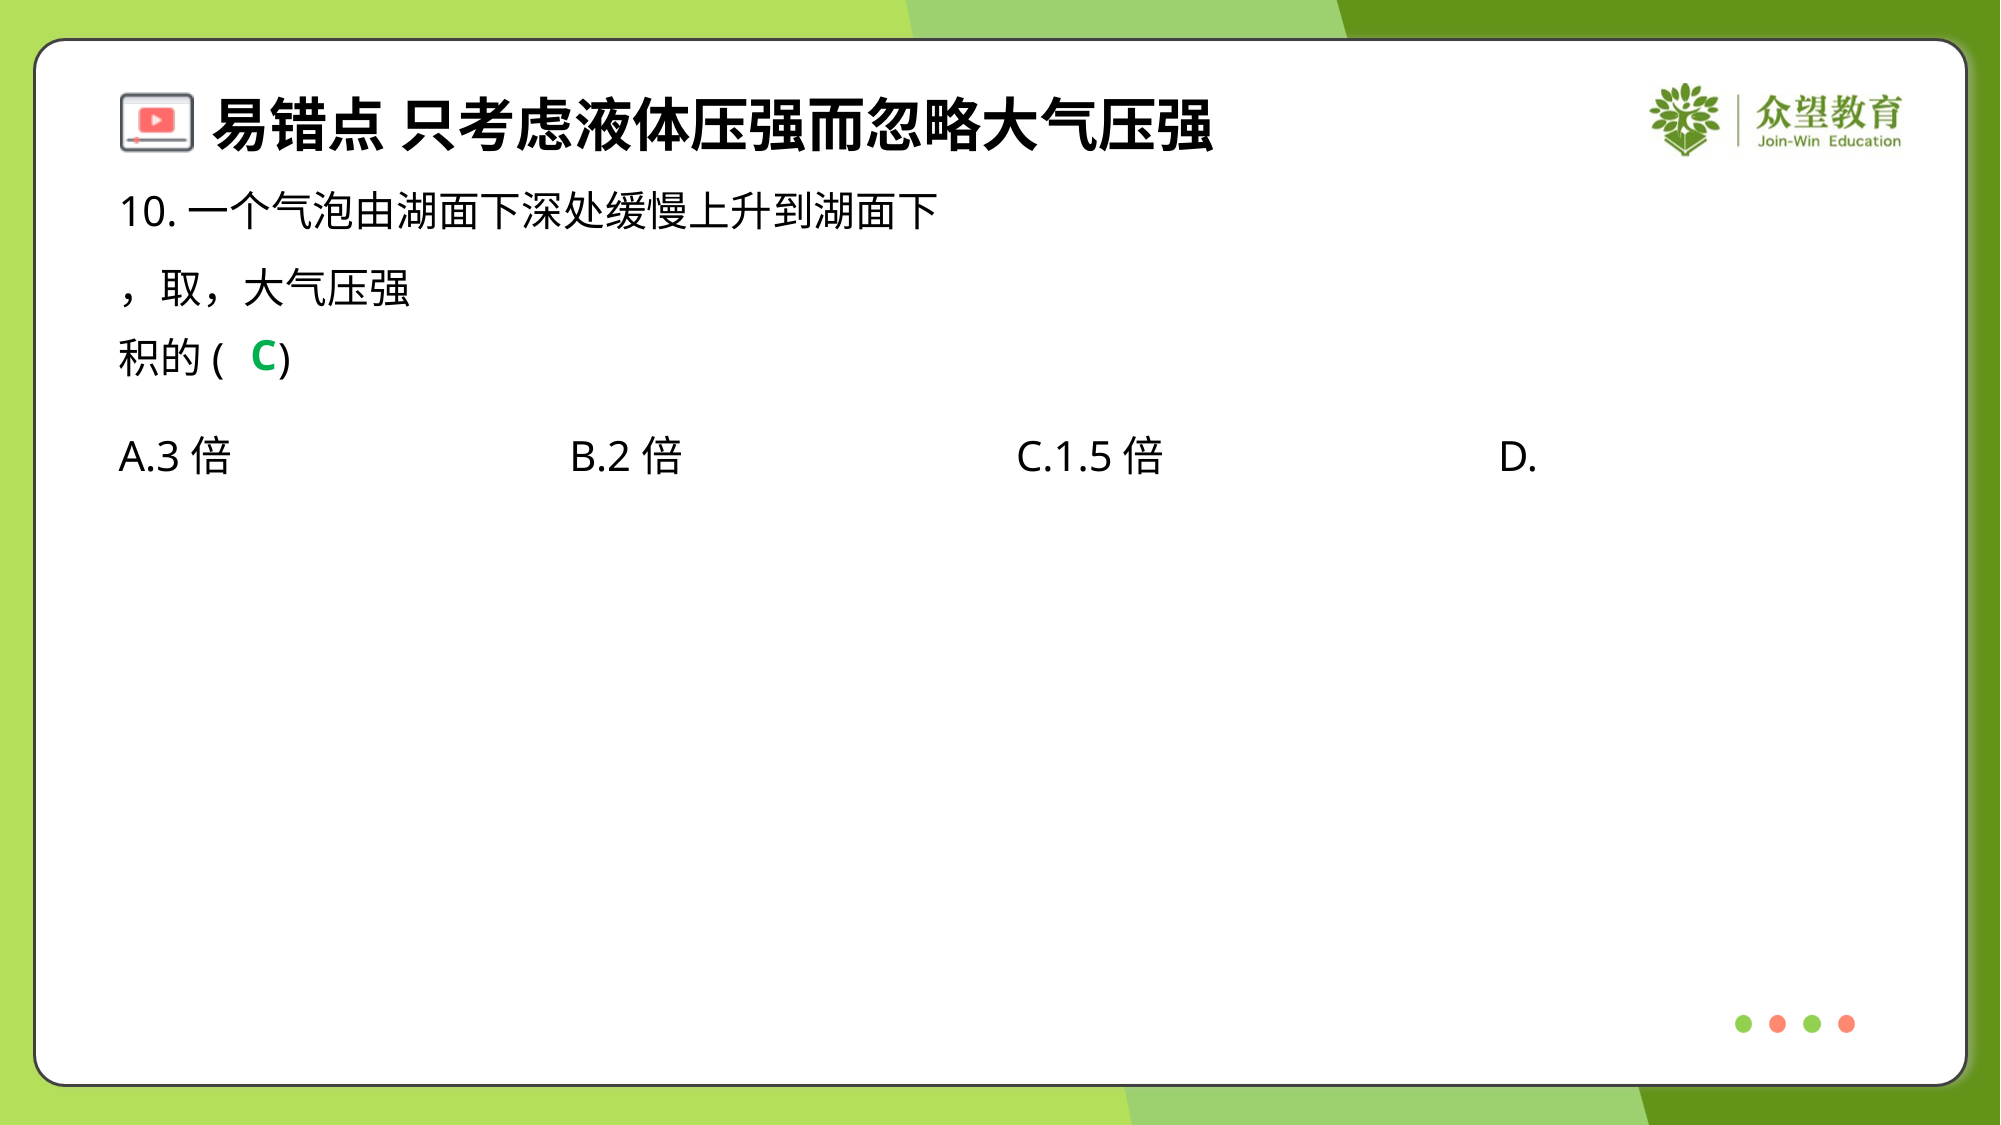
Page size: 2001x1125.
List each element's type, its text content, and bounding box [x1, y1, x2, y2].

picture [0, 0, 2000, 1125]
text_box C [234, 308, 293, 373]
